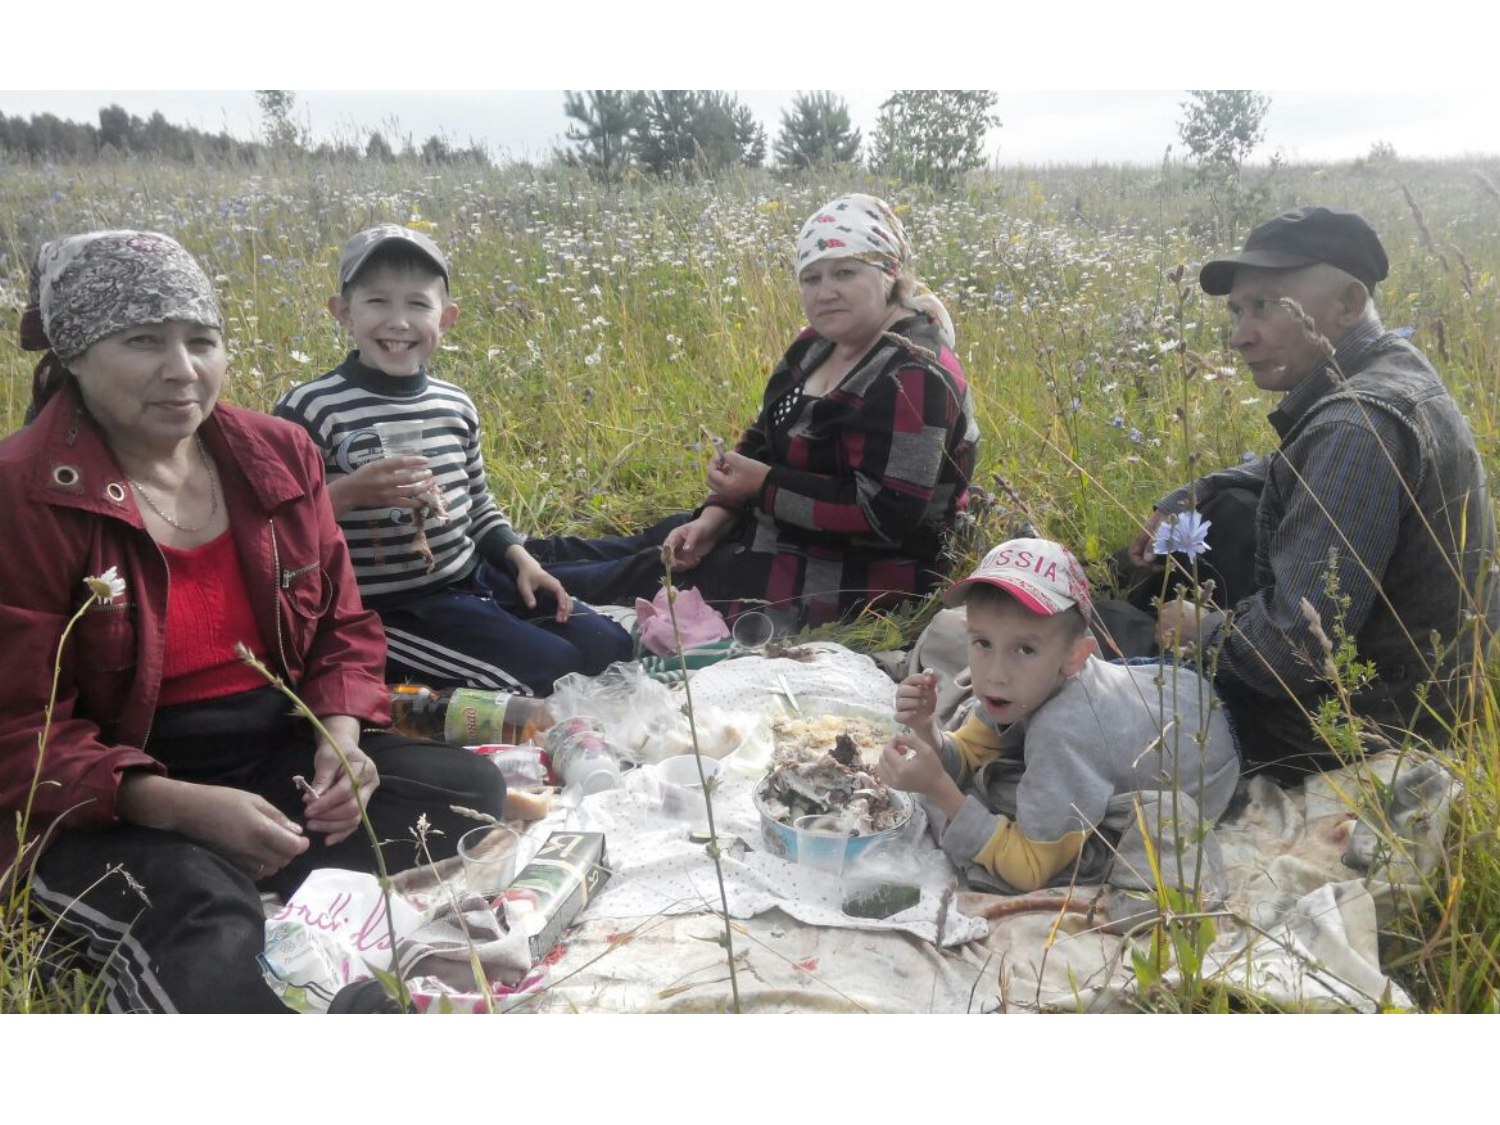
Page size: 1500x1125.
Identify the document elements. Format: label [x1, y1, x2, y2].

picture [0, 89, 1500, 1014]
